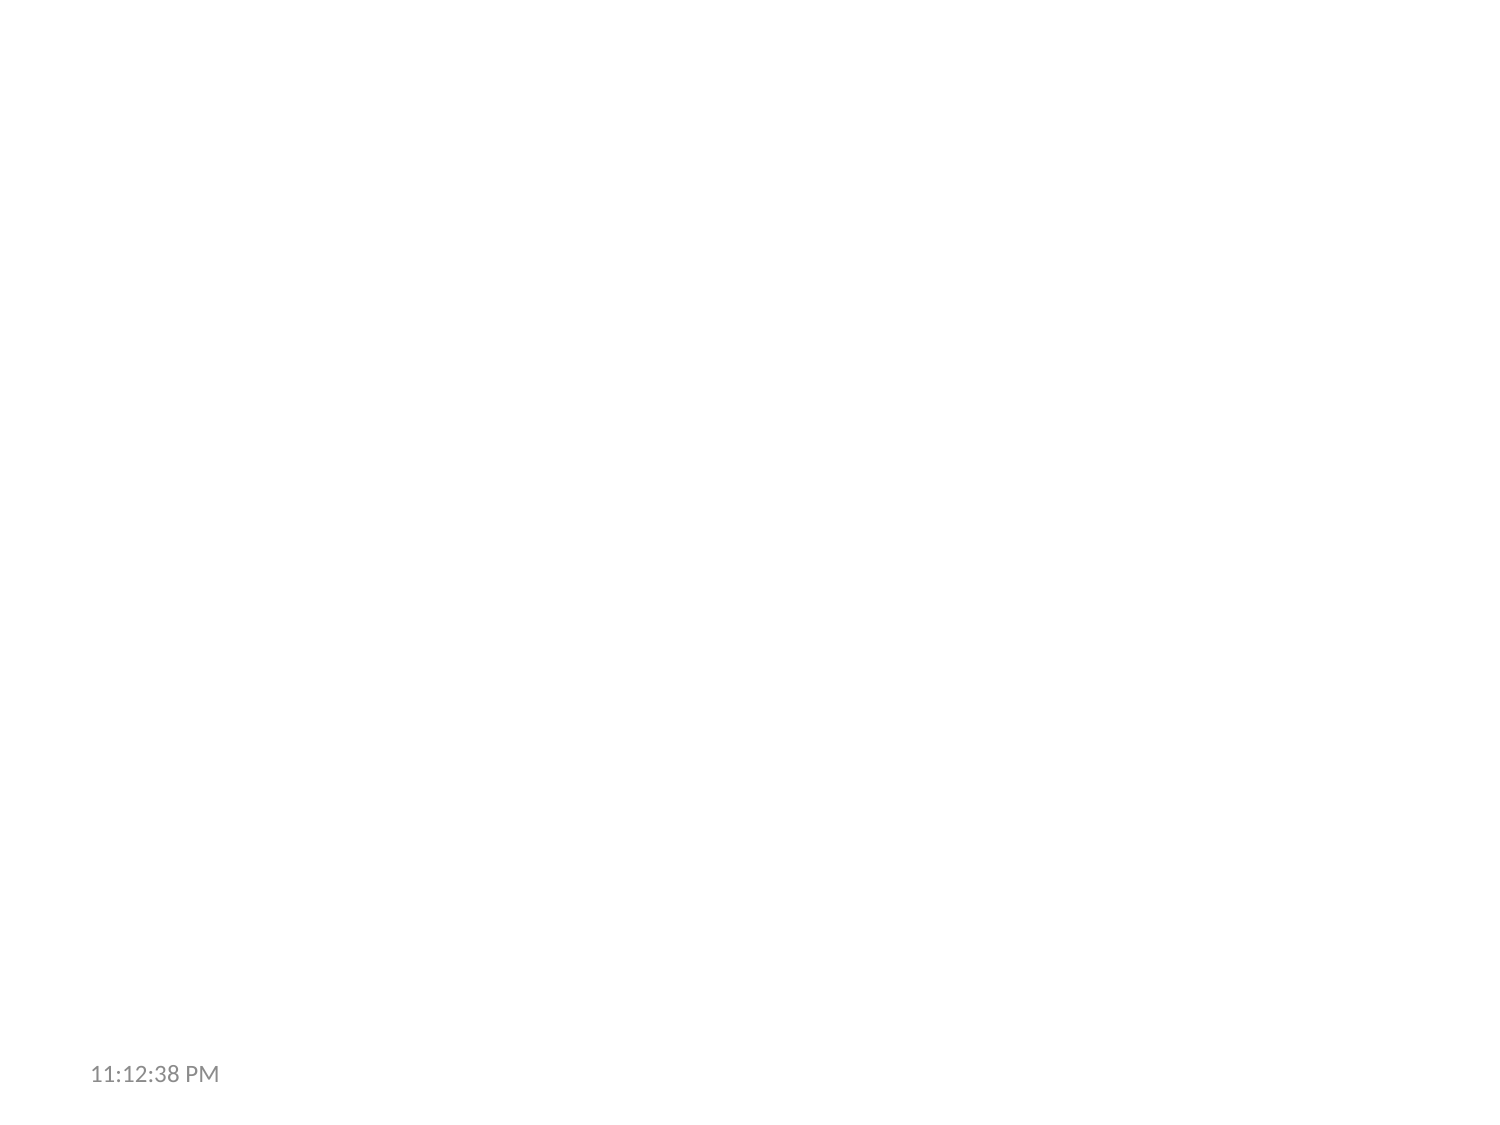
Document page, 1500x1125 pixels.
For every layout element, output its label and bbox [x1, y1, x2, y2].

slide_number [75, 1042, 425, 1103]
